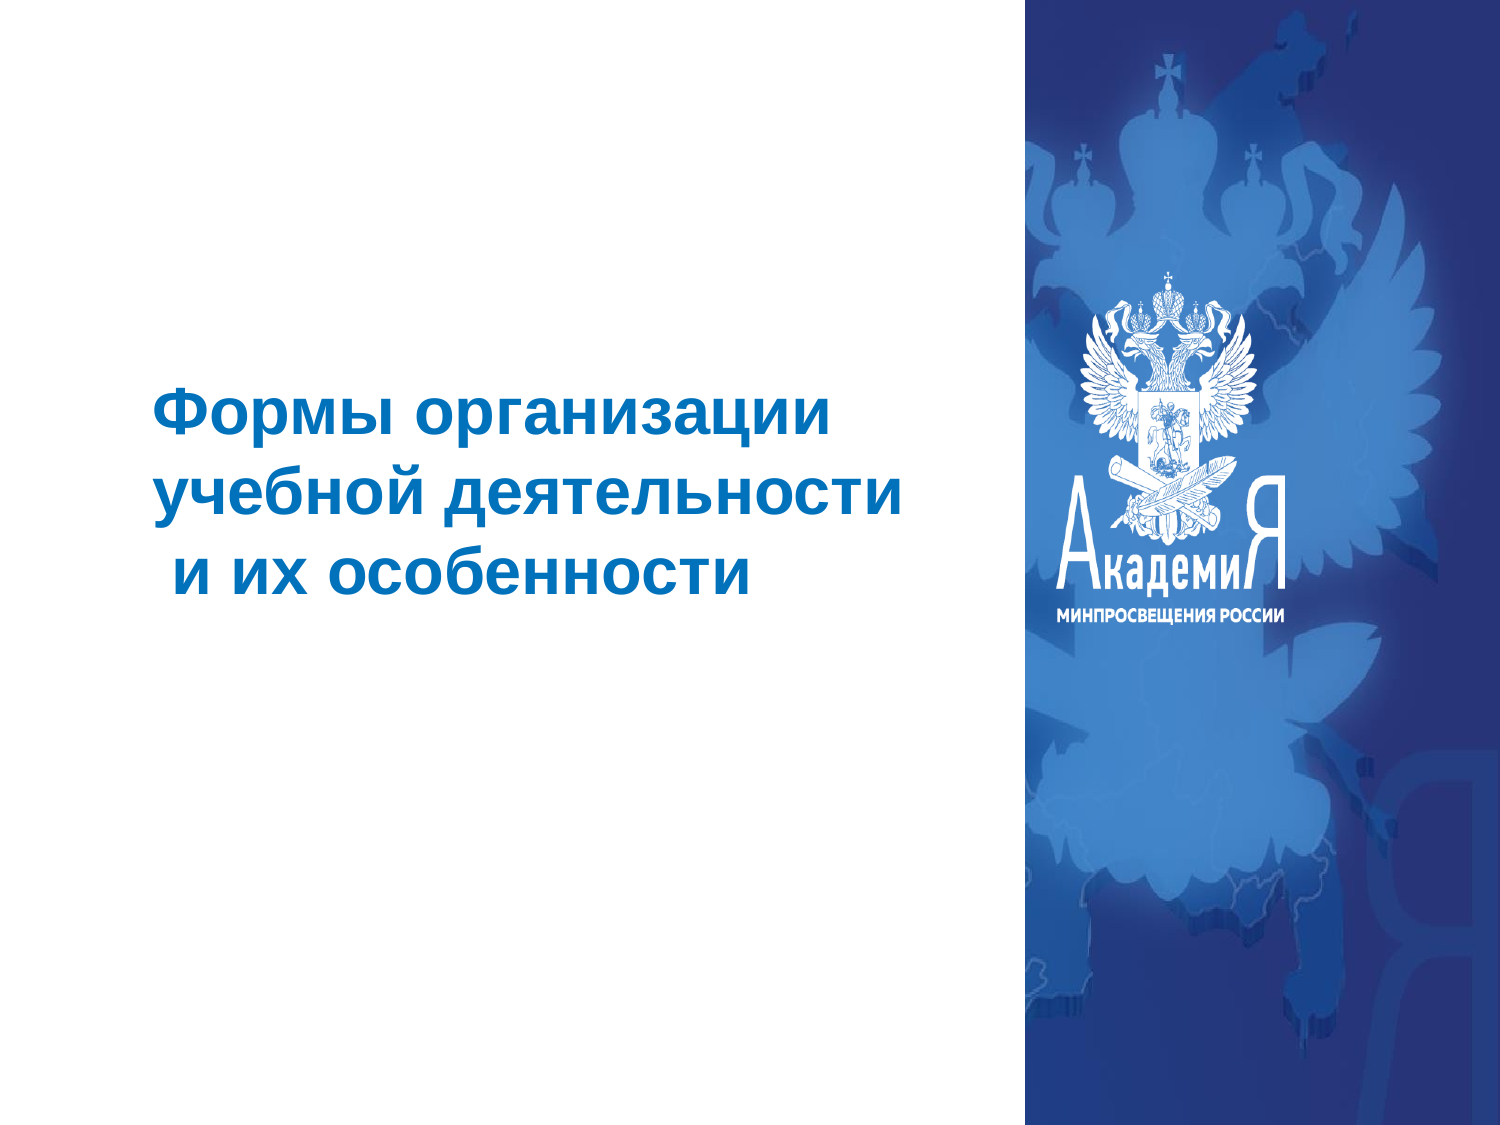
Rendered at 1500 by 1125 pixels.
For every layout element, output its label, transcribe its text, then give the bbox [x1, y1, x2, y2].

picture [1025, 0, 1500, 1125]
title Формы организации учебной деятельности и их особенности [150, 366, 911, 609]
